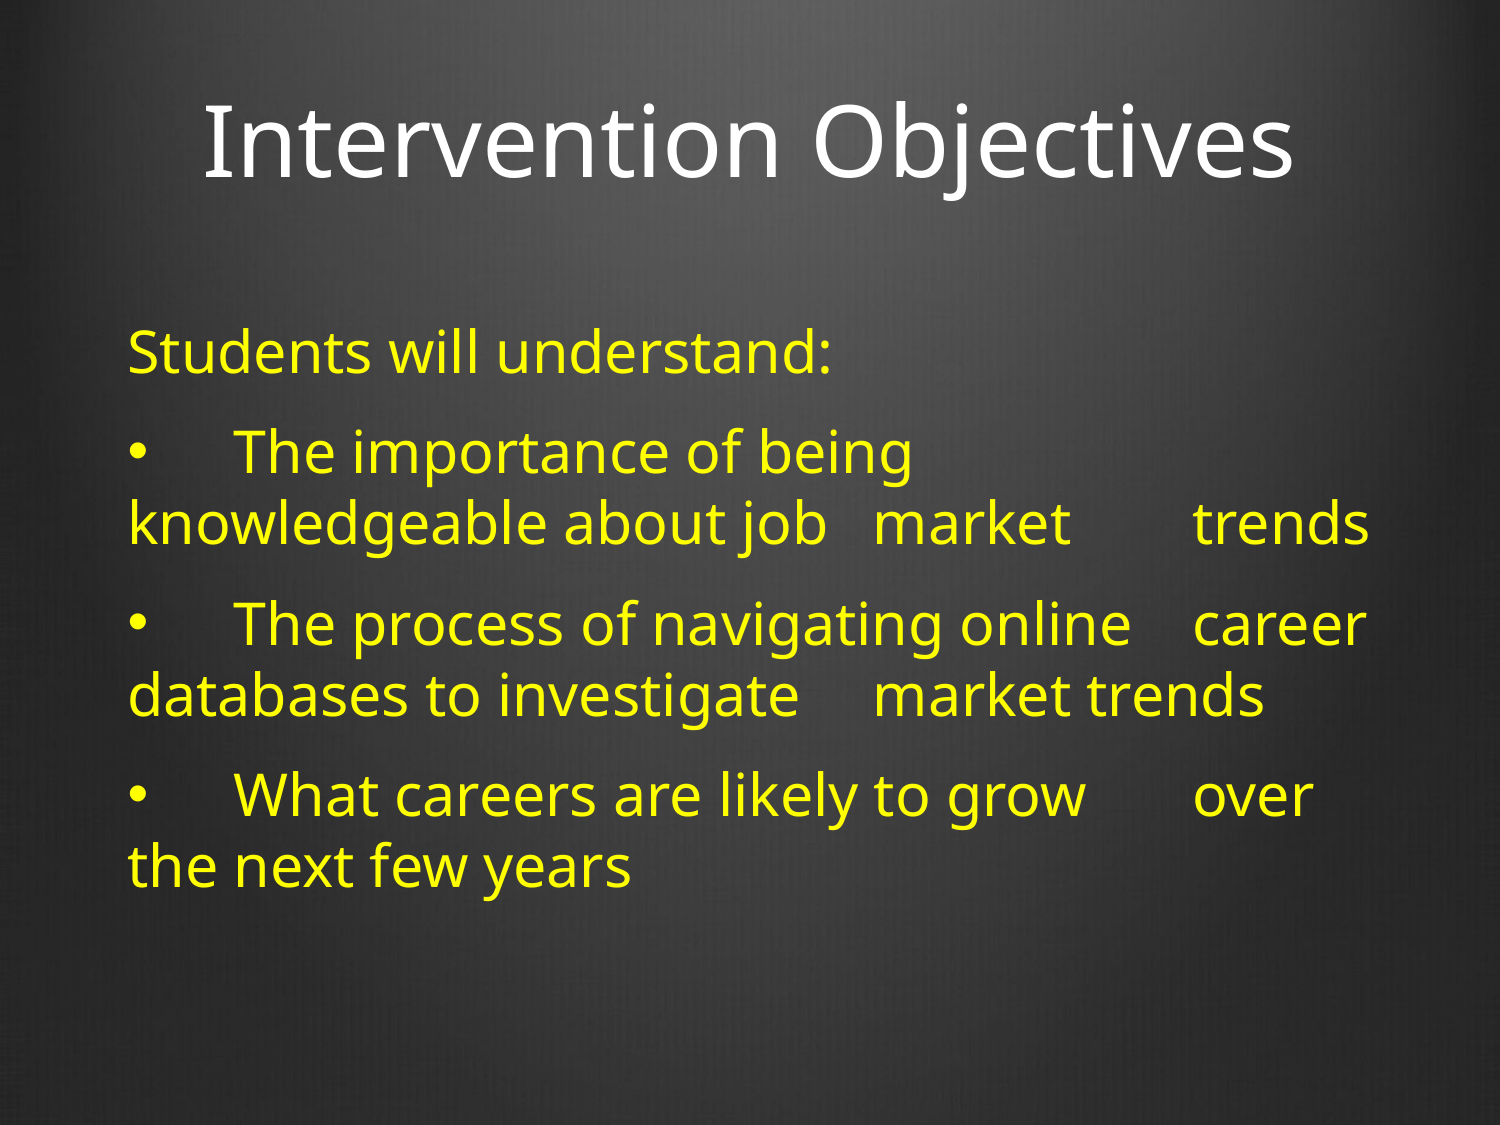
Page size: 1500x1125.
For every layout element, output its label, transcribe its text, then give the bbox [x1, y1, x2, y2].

list Students will understand: The importance of being knowledgeable about job market trends The process of navigating online career databases to investigate market trends What careers are likely to grow over the next few years [112, 306, 1388, 1005]
title Intervention Objectives [112, 19, 1388, 255]
